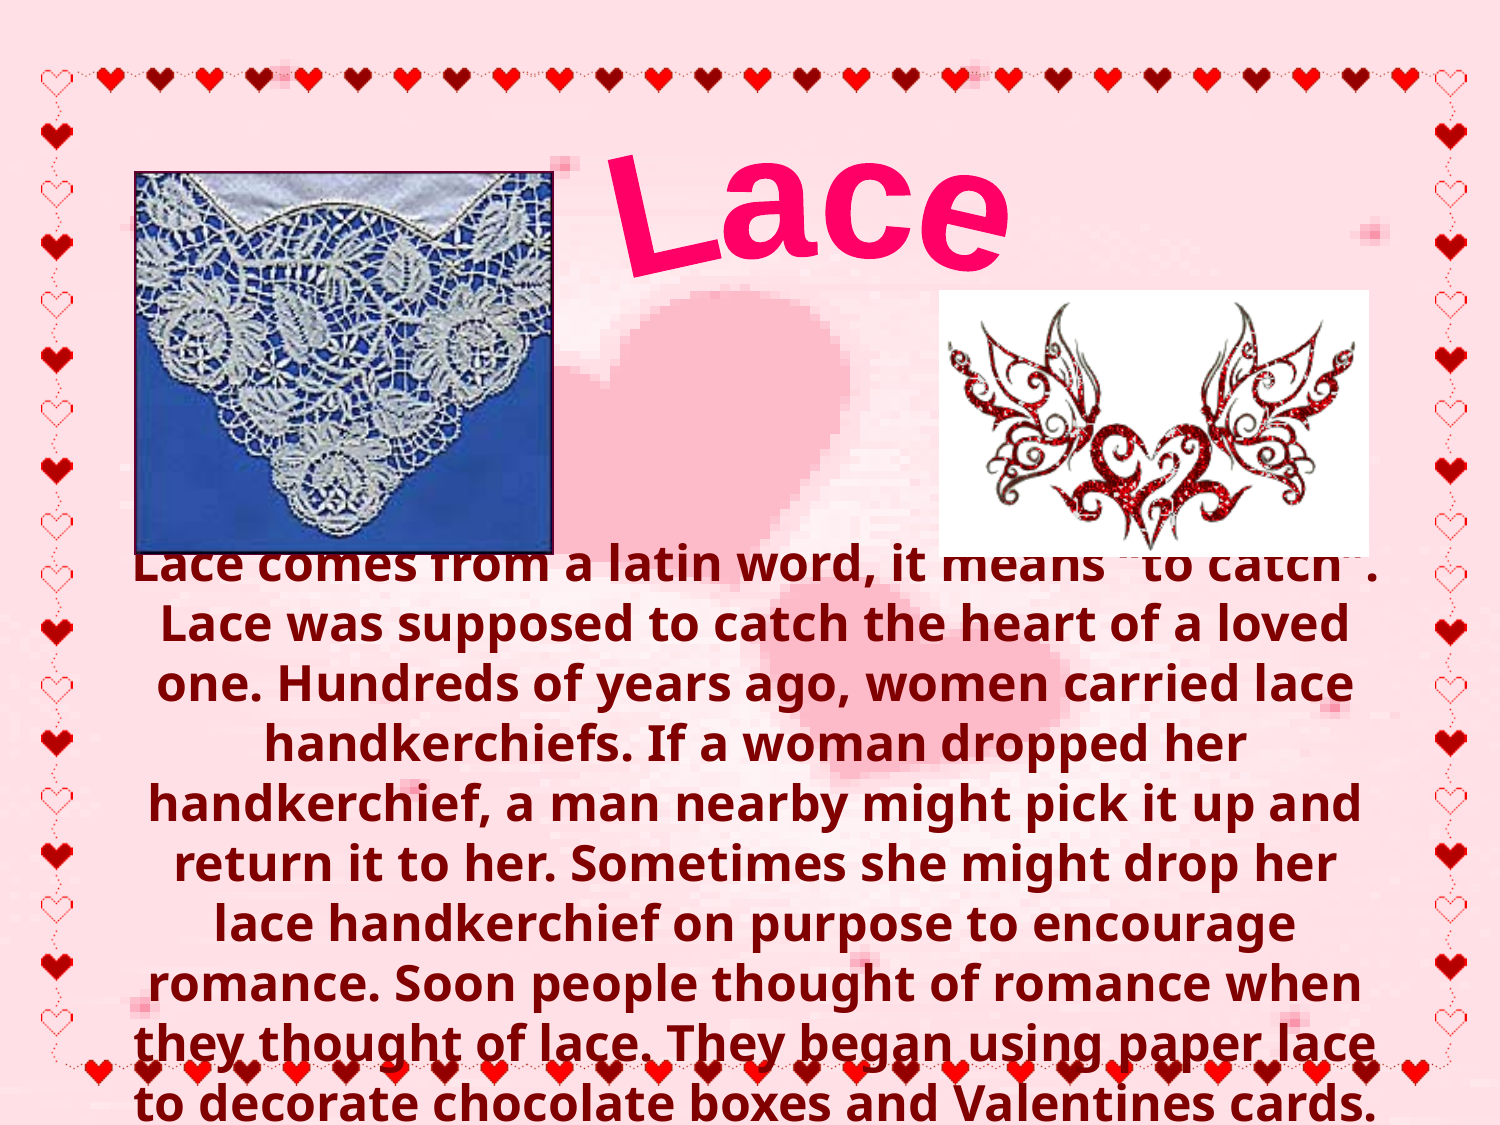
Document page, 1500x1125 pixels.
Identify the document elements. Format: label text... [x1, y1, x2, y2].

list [76, 66, 523, 94]
picture [0, 0, 1500, 1125]
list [1434, 562, 1468, 1065]
text_box Lace comes from a latin word, it means “to catch”. Lace was supposed to catch the heart of a loved one. Hundreds of years ago, women carried lace handkerchiefs. If a woman dropped her handkerchief, a man nearby might pick it up and return it to her. Sometimes she might drop her lace handkerchief on purpose to encourage romance. Soon people thought of romance when they thought of lace. They began using paper lace to decorate chocolate boxes and Valentines cards. [112, 1093, 1400, 1125]
text_box Lace comes from a latin word, it means “to catch”. Lace was supposed to catch the heart of a loved one. Hundreds of years ago, women carried lace handkerchiefs. If a woman dropped her handkerchief, a man nearby might pick it up and return it to her. Sometimes she might drop her lace handkerchief on purpose to encourage romance. Soon people thought of romance when they thought of lace. They began using paper lace to decorate chocolate boxes and Valentines cards. [112, 524, 1400, 1056]
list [974, 66, 1432, 94]
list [525, 66, 972, 94]
